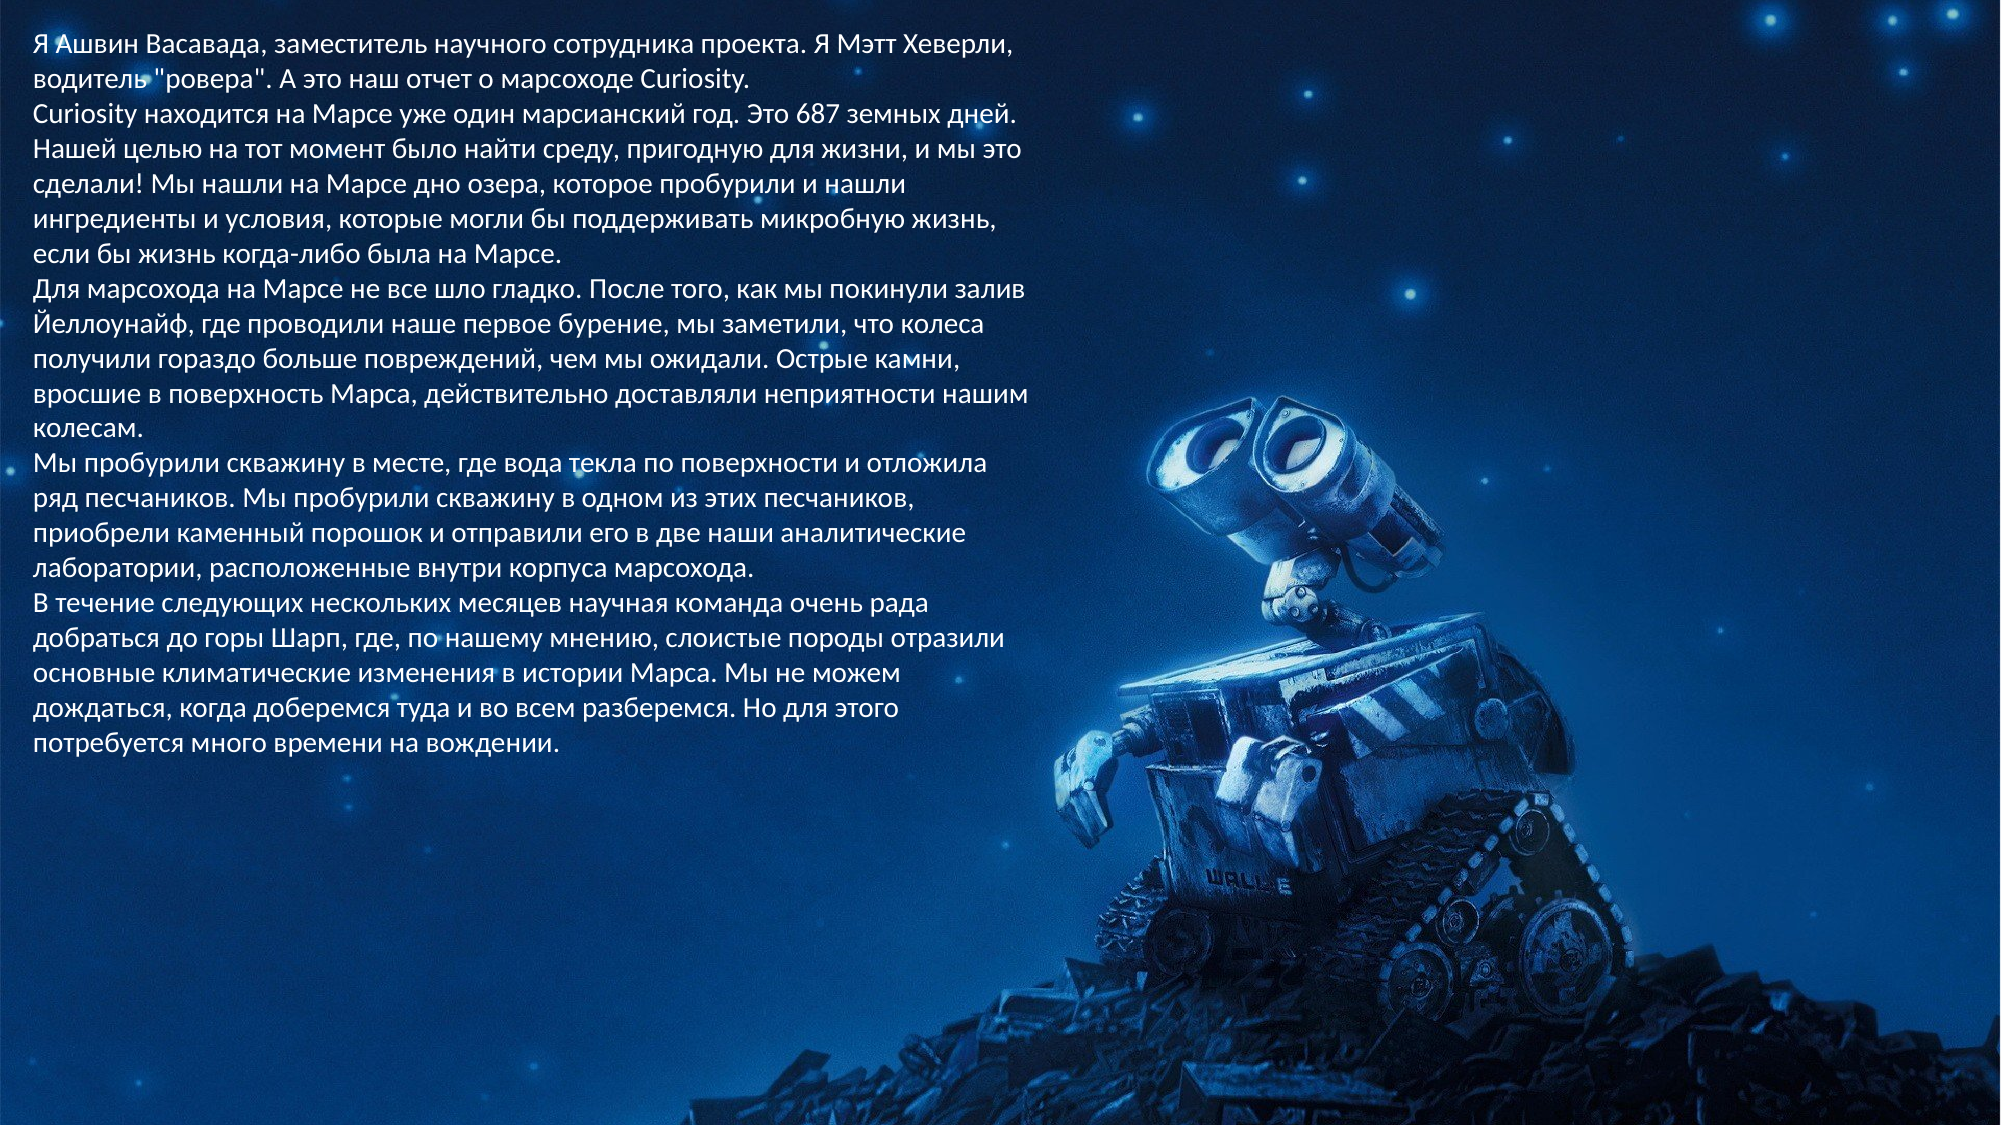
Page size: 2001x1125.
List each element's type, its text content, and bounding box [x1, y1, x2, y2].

picture [0, 0, 2001, 1125]
text_box Я Ашвин Васавада, заместитель научного сотрудника проекта. Я Мэтт Хеверли, водитель "ровера". А это наш отчет о марсоходе Curiosity. Curiosity находится на Марсе уже один марсианский год. Это 687 земных дней. Нашей целью на тот момент было найти среду, пригодную для жизни, и мы это сделали! Мы нашли на Марсе дно озера, которое пробурили и нашли ингредиенты и условия, которые могли бы поддерживать микробную жизнь, если бы жизнь когда-либо была на Марсе. Для марсохода на Марсе не все шло гладко. После того, как мы покинули залив Йеллоунайф, где проводили наше первое бурение, мы заметили, что колеса получили гораздо больше повреждений, чем мы ожидали. Острые камни, вросшие в поверхность Марса, действительно доставляли неприятности нашим колесам. Мы пробурили скважину в месте, где вода текла по поверхности и отложила ряд песчаников. Мы пробурили скважину в одном из этих песчаников, приобрели каменный порошок и отправили его в две наши аналитические лаборатории, расположенные внутри корпуса марсохода. В течение следующих нескольких месяцев научная команда очень рада добраться до горы Шарп, где, по нашему мнению, слоистые породы отразили основные климатические изменения в истории Марса. Мы не можем дождаться, когда доберемся туда и во всем разберемся. Но для этого потребуется много времени на вождении. [18, 16, 1053, 766]
